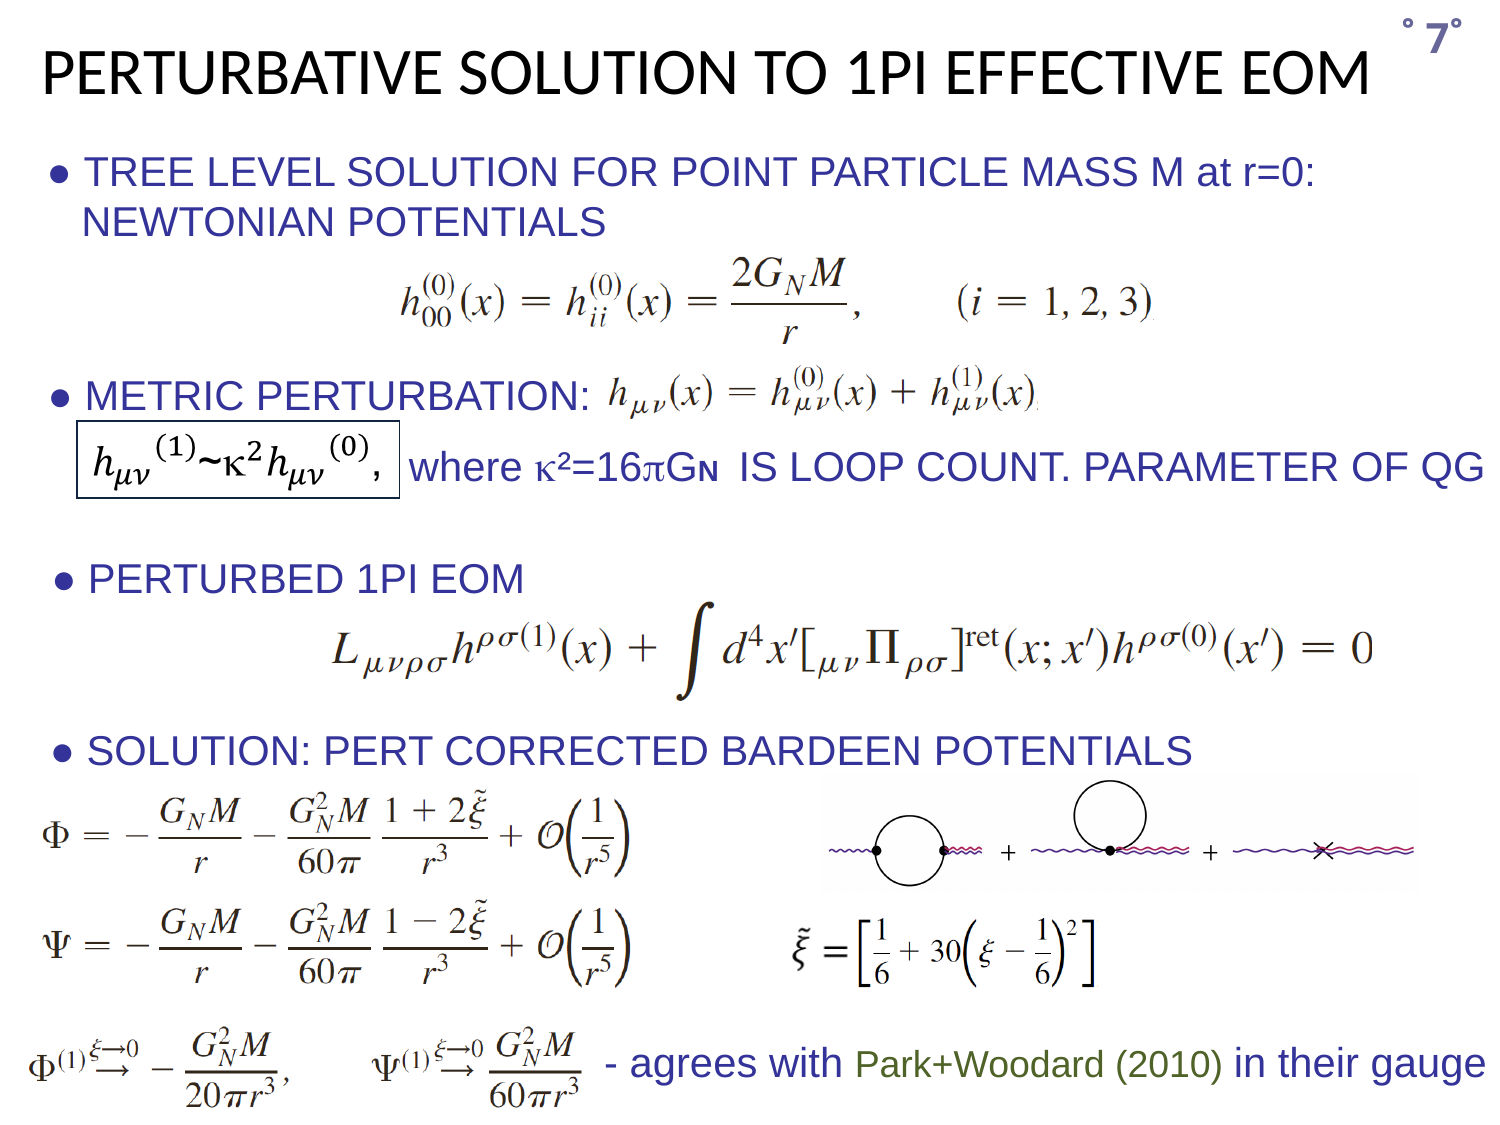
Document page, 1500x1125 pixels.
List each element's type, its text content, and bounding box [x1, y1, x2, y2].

text_box ● SOLUTION: PERT CORRECTED BARDEEN POTENTIALS [35, 716, 1209, 781]
text_box - agrees with Park+Woodard (2010) in their gauge [589, 1028, 1500, 1094]
text_box ● PERTURBED 1PI EOM [36, 544, 552, 609]
title PERTURBATIVE SOLUTION TO 1PI EFFECTIVE EOM [0, 9, 1433, 126]
text_box [761, 916, 854, 980]
text_box where ²=16GN IS LOOP COUNT. PARAMETER OF QG [394, 432, 1500, 498]
text_box ● TREE LEVEL SOLUTION FOR POINT PARTICLE MASS M at r=0: NEWTONIAN POTENTIALS [31, 137, 1331, 252]
picture [17, 774, 631, 989]
picture [393, 249, 1154, 421]
picture [820, 774, 1421, 894]
text_box ● METRIC PERTURBATION: [33, 361, 582, 427]
picture [300, 578, 1372, 705]
text_box [76, 420, 400, 499]
text_box ˚ 7˚ [1364, 7, 1500, 67]
picture [855, 916, 1098, 990]
picture [19, 1013, 585, 1118]
